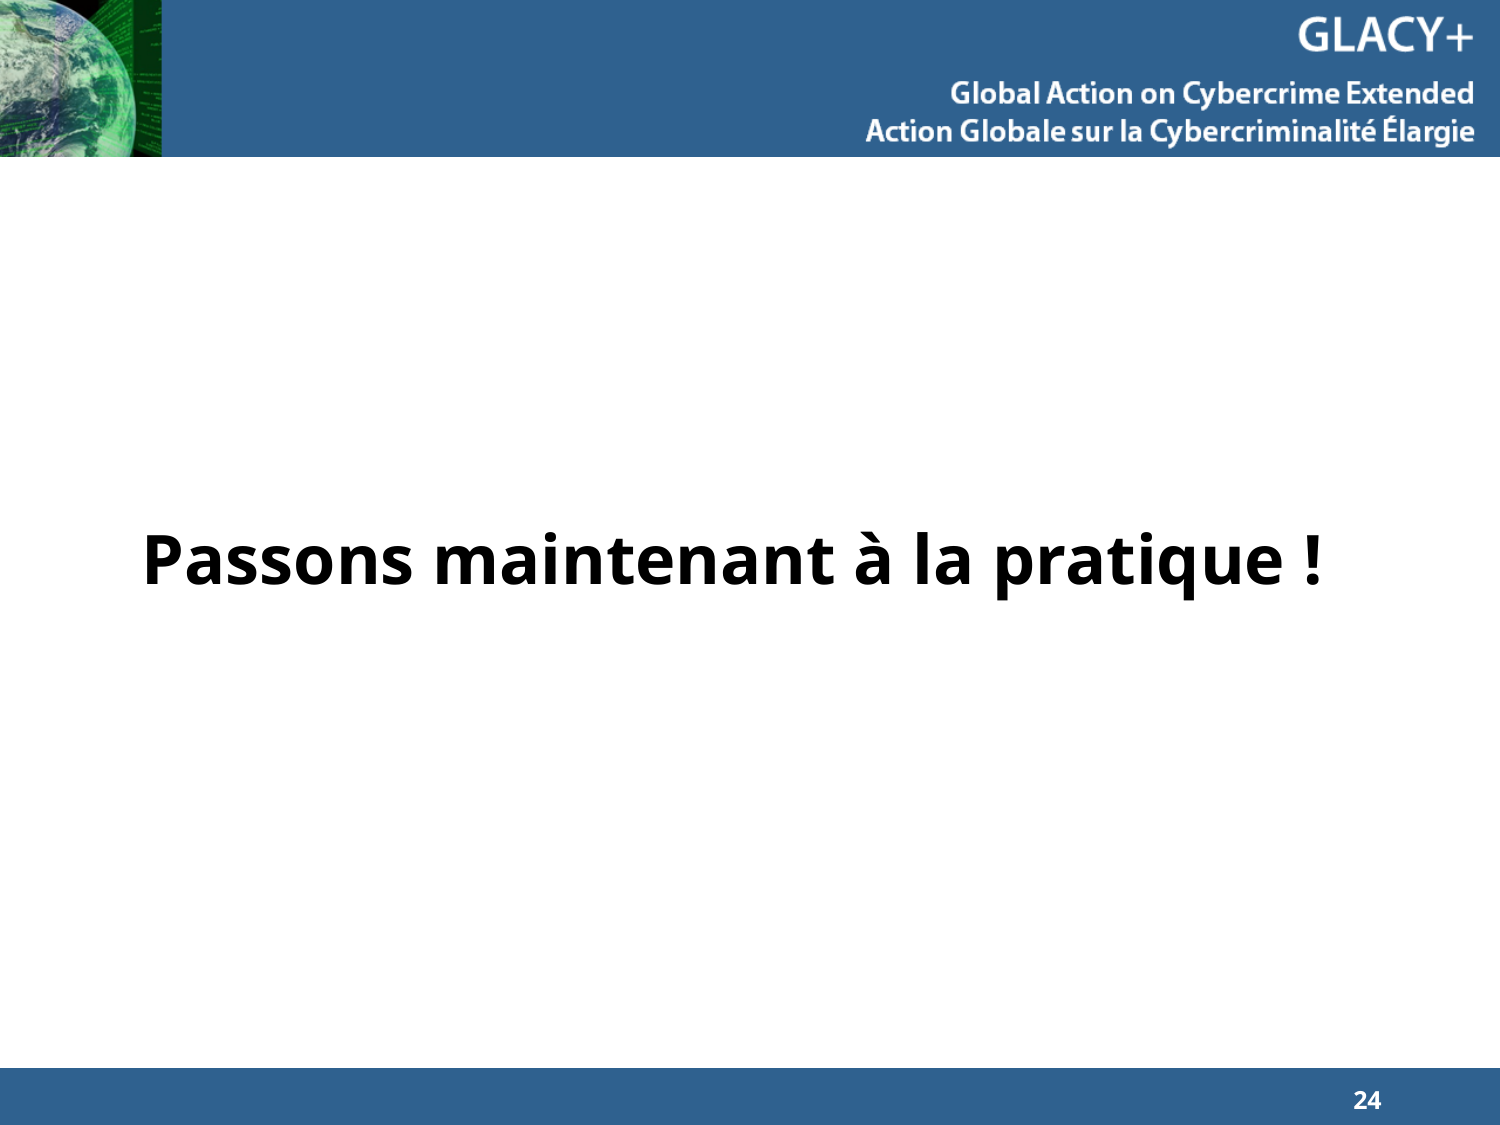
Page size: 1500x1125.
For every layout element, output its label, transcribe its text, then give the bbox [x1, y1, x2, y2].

picture [0, 0, 1500, 157]
slide_number 24 [1059, 1071, 1397, 1125]
title Passons maintenant à la pratique ! [126, 493, 1477, 632]
